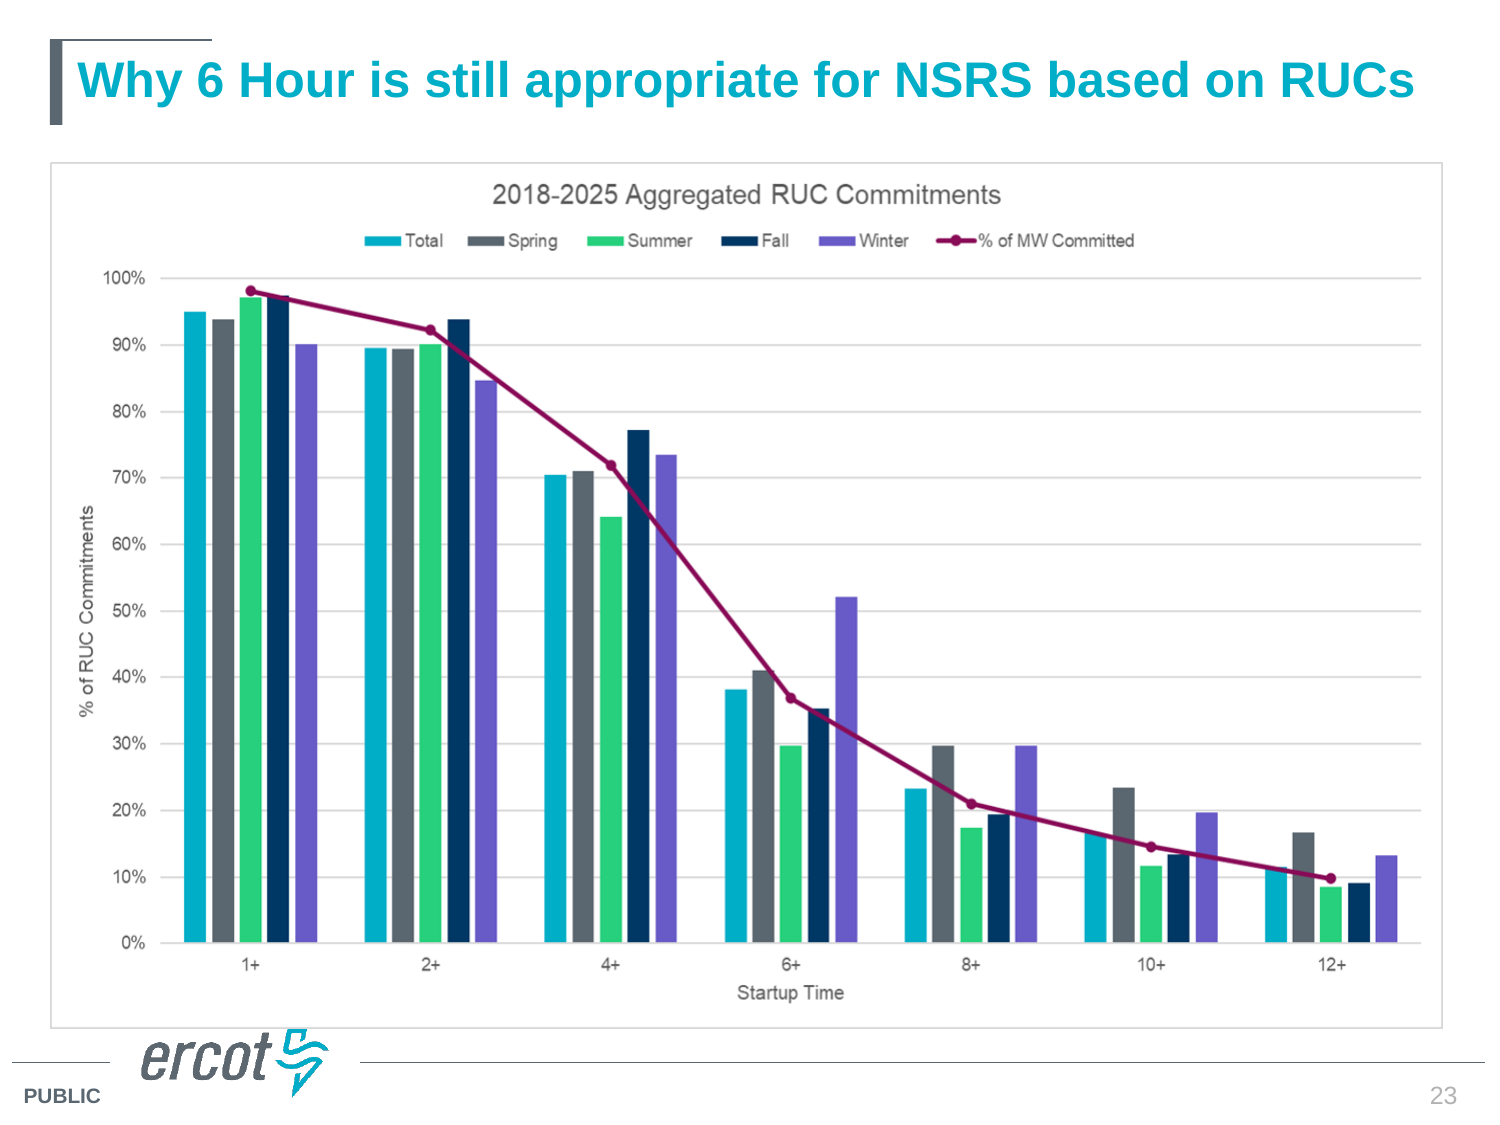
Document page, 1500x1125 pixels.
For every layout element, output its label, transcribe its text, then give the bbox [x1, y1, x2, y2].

title Why 6 Hour is still appropriate for NSRS based on RUCs [62, 39, 1450, 125]
slide_number 23 [1400, 1076, 1488, 1113]
picture [49, 162, 1443, 1100]
